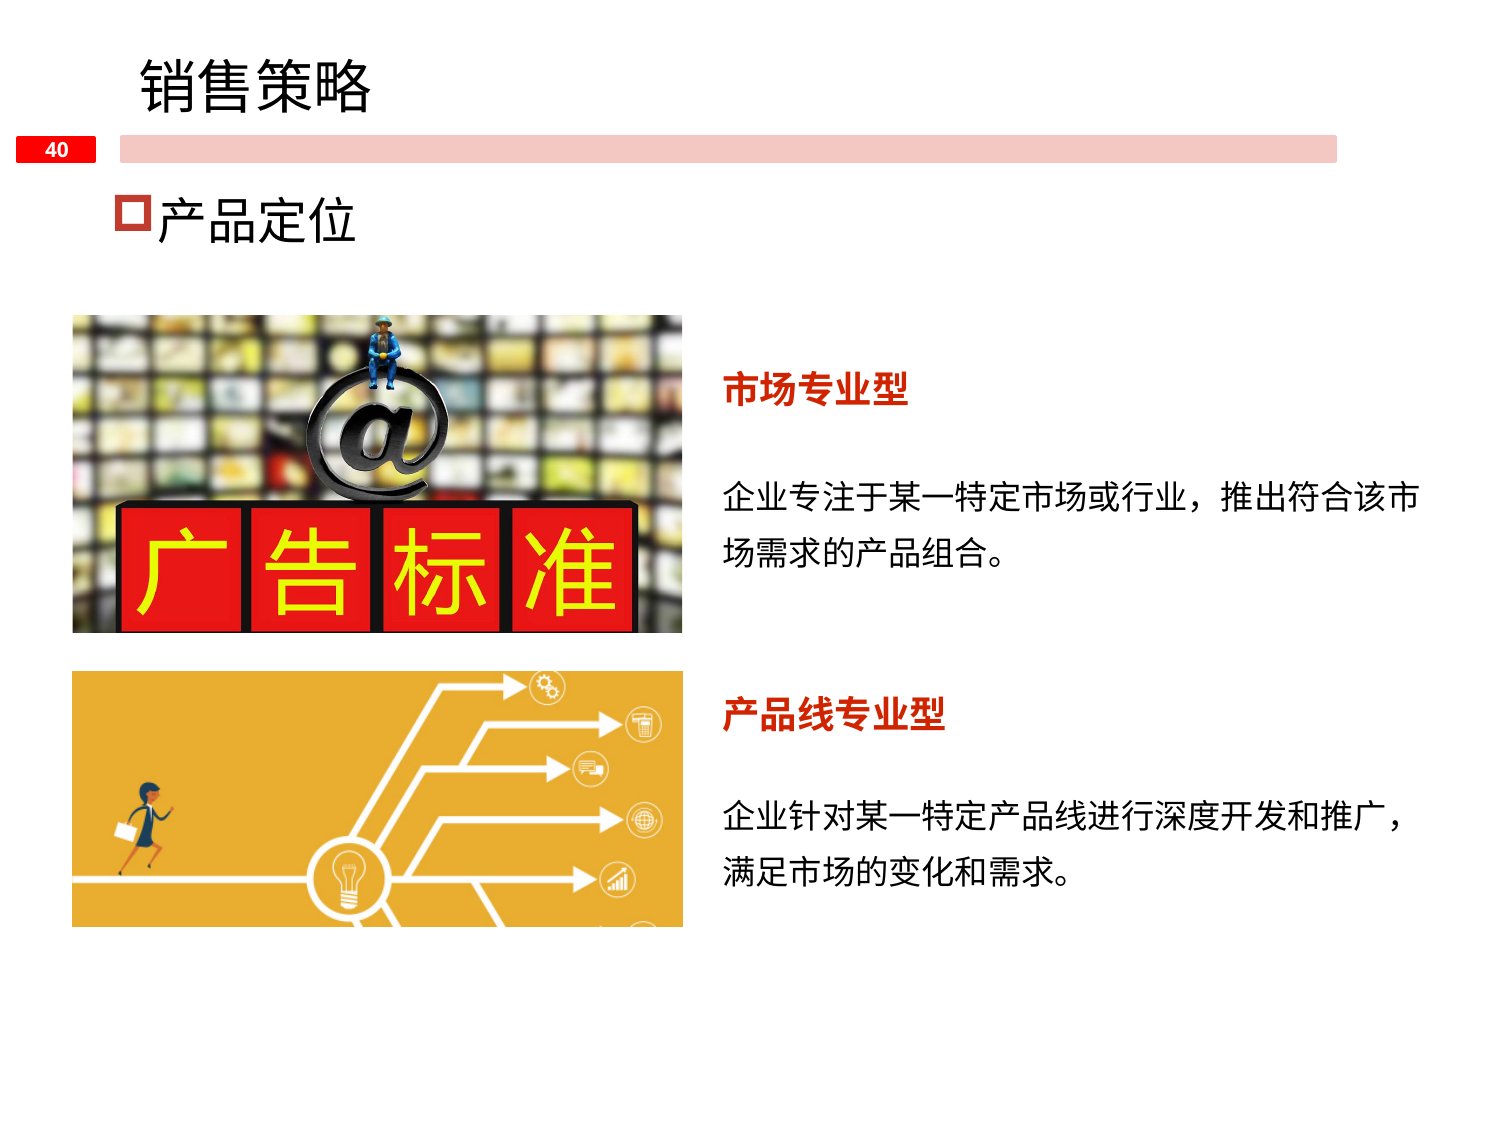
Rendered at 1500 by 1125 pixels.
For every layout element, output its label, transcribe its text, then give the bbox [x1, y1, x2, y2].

text_box 市场专业型 [711, 361, 1286, 424]
text_box 产品定位 [96, 181, 1081, 276]
text_box 产品线专业型 [711, 682, 1286, 754]
text_box 企业针对某一特定产品线进行深度开发和推广，满足市场的变化和需求。 [711, 728, 1438, 943]
text_box 销售策略 [123, 42, 958, 128]
picture [72, 671, 683, 927]
picture [72, 314, 683, 633]
text_box 企业专注于某一特定市场或行业，推出符合该市场需求的产品组合。 [711, 423, 1438, 610]
text_box [17, 129, 97, 189]
